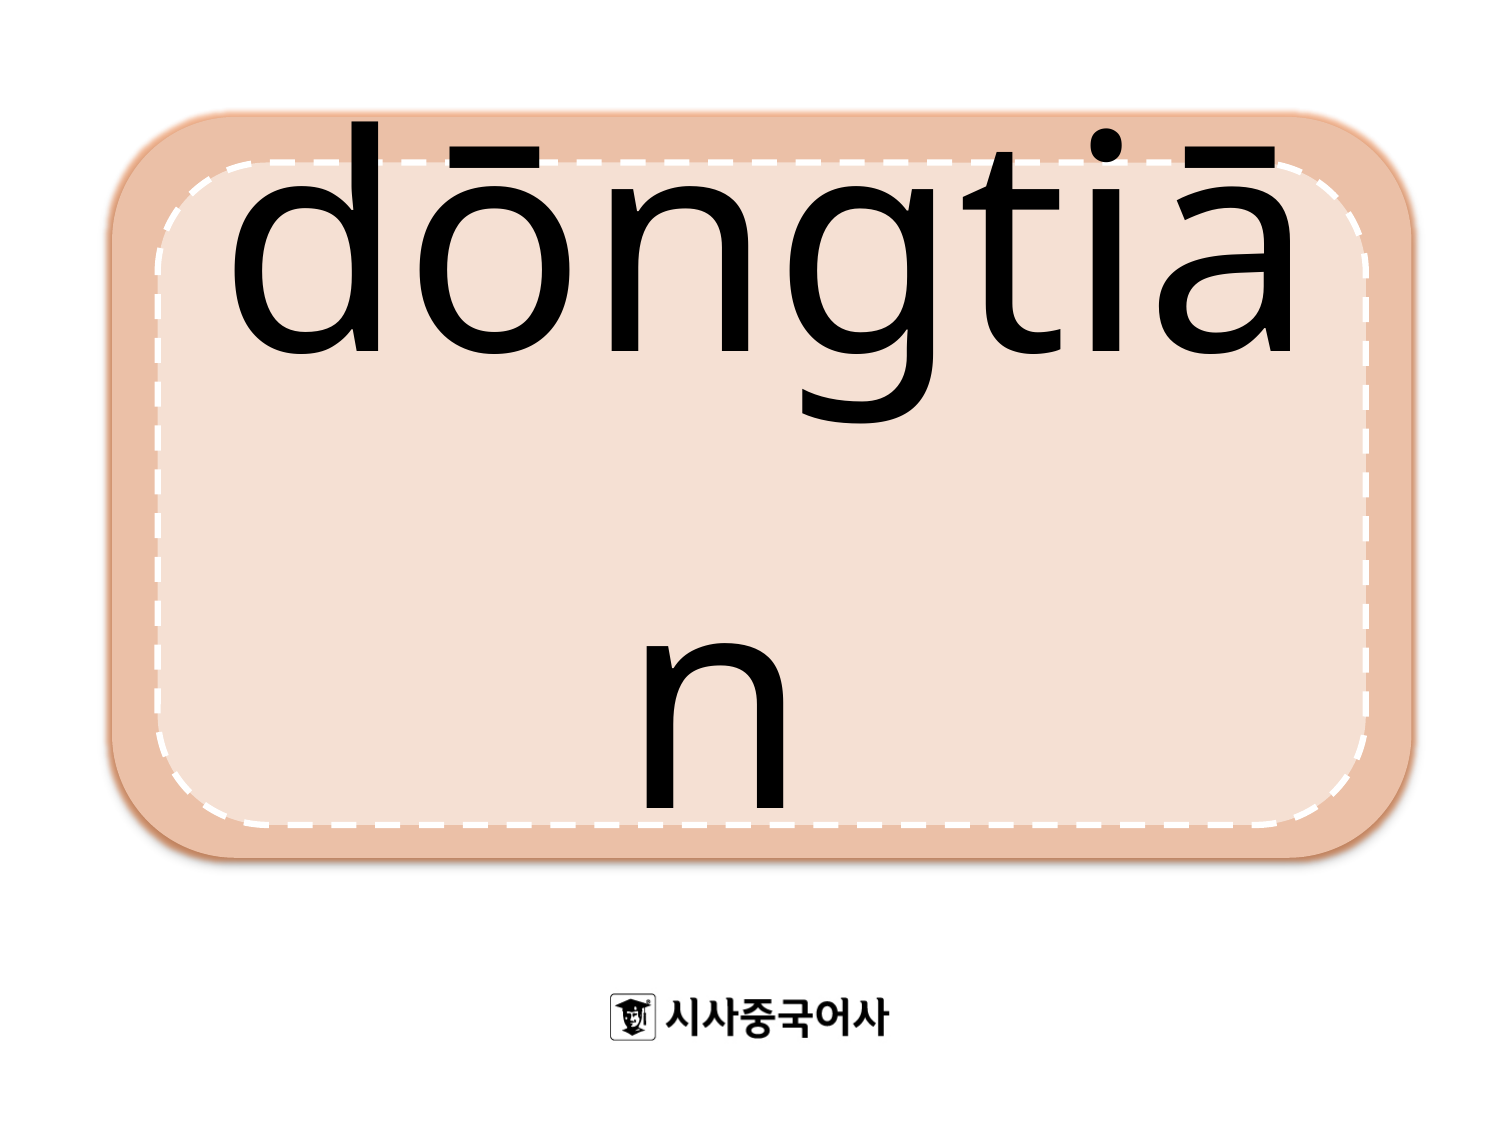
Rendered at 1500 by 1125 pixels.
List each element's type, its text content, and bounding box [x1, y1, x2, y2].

picture [602, 987, 898, 1047]
text_box dōngtiān [162, 137, 1371, 800]
